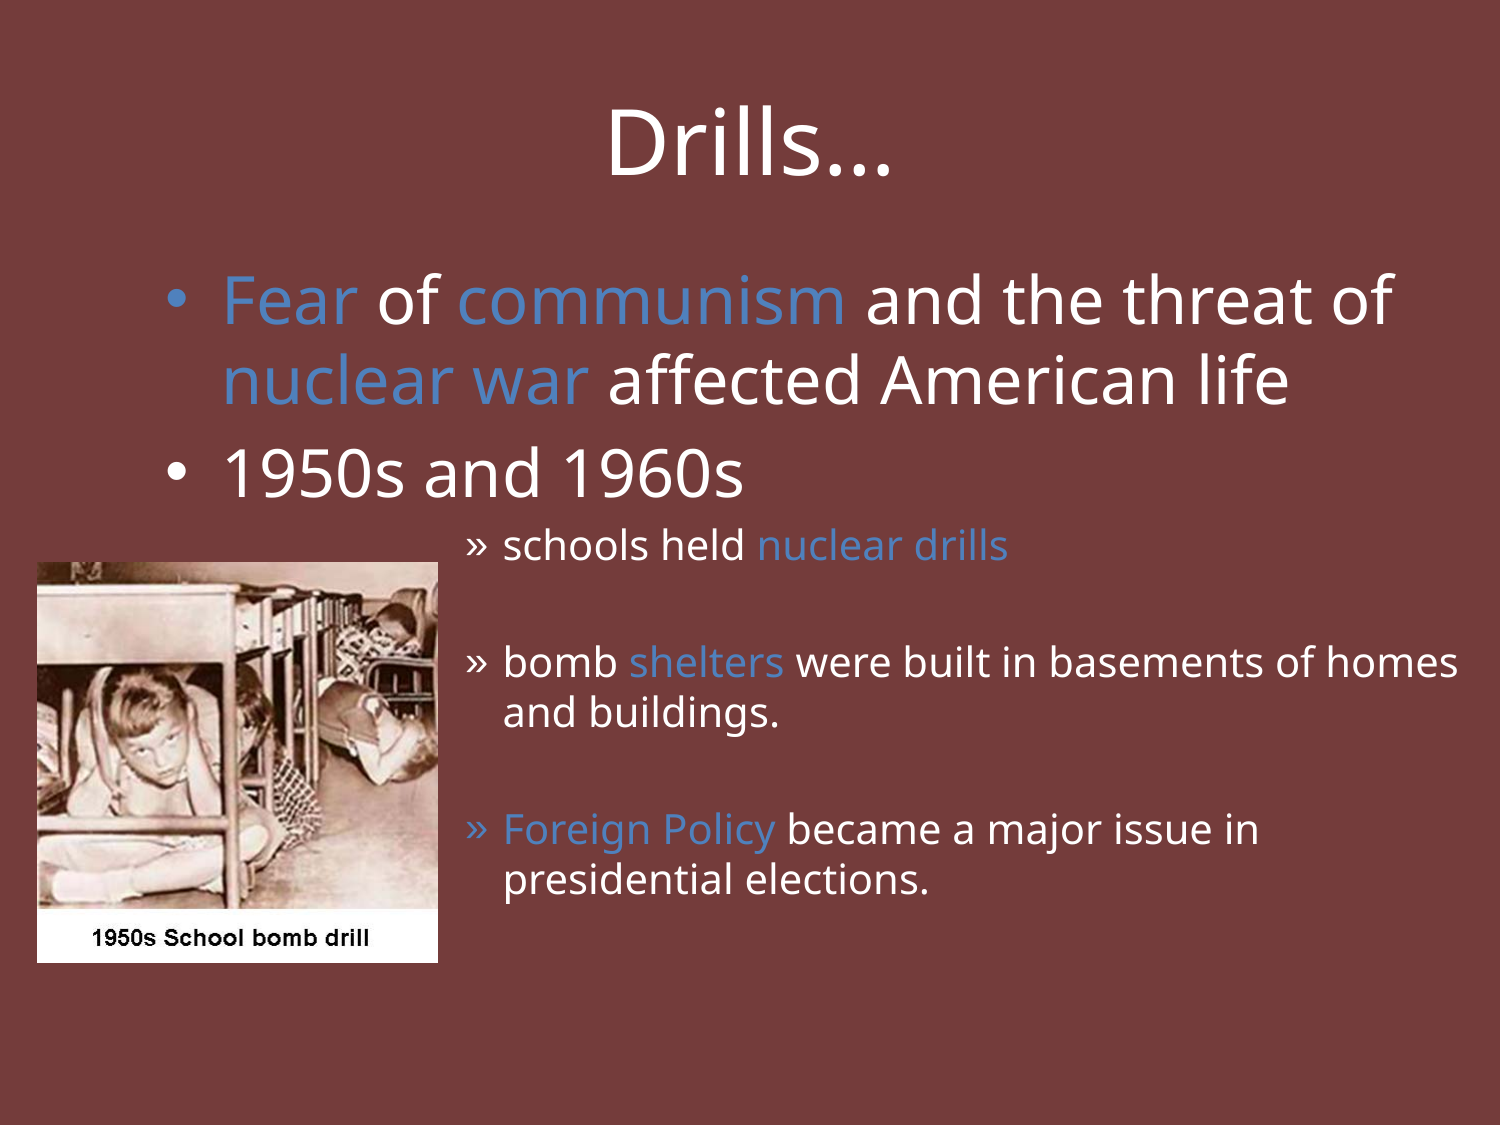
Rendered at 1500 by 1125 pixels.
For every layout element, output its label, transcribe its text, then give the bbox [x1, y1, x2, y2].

title Drills… [75, 45, 1425, 233]
list Fear of communism and the threat of nuclear war affected American life 1950s and 1960s schools held nuclear drills bomb shelters were built in basements of homes and buildings. Foreign Policy became a major issue in presidential elections. [150, 249, 1500, 993]
picture [37, 562, 438, 963]
